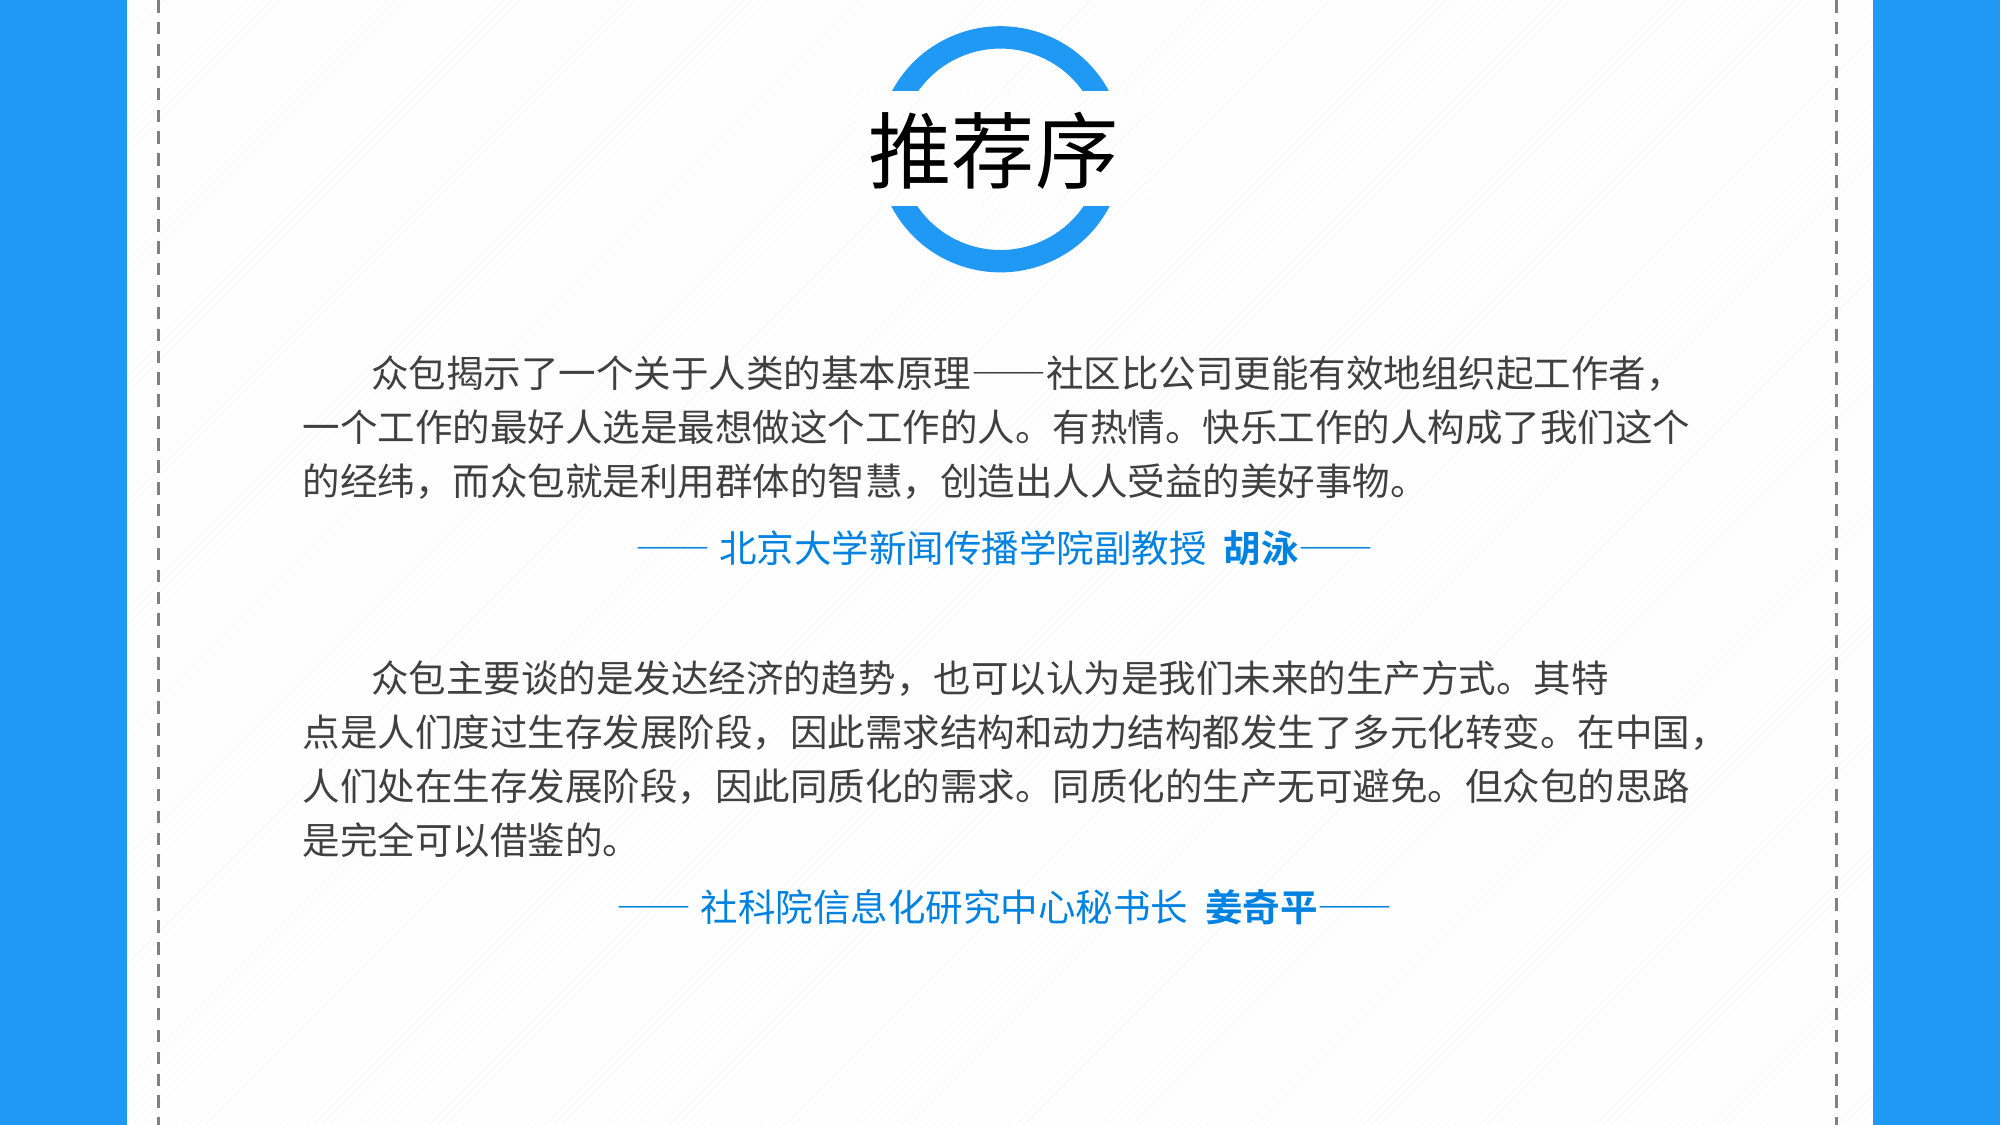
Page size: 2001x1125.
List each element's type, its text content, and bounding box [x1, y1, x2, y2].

text_box 众包主要谈的是发达经济的趋势，也可以认为是我们未来的生产方式。其特 点是人们度过生存发展阶段，因此需求结构和动力结构都发生了多元化转变。在中国，人们处在生存发展阶段，因此同质化的需求。同质化的生产无可避免。但众包的思路是完全可以借鉴的。 ——社科院信息化研究中心秘书长 姜奇平—— [288, 638, 1722, 937]
text_box 众包揭示了一个关于人类的基本原理——社区比公司更能有效地组织起工作者，一个工作的最好人选是最想做这个工作的人。有热情。快乐工作的人构成了我们这个的经纬，而众包就是利用群体的智慧，创造出人人受益的美好事物。 ——北京大学新闻传播学院副教授 胡泳—— [288, 333, 1722, 578]
text_box [0, 0, 128, 1125]
text_box [1872, 0, 2000, 1125]
text_box 推荐序 [853, 91, 1148, 206]
text_box [902, 206, 1099, 263]
text_box [903, 36, 1098, 91]
